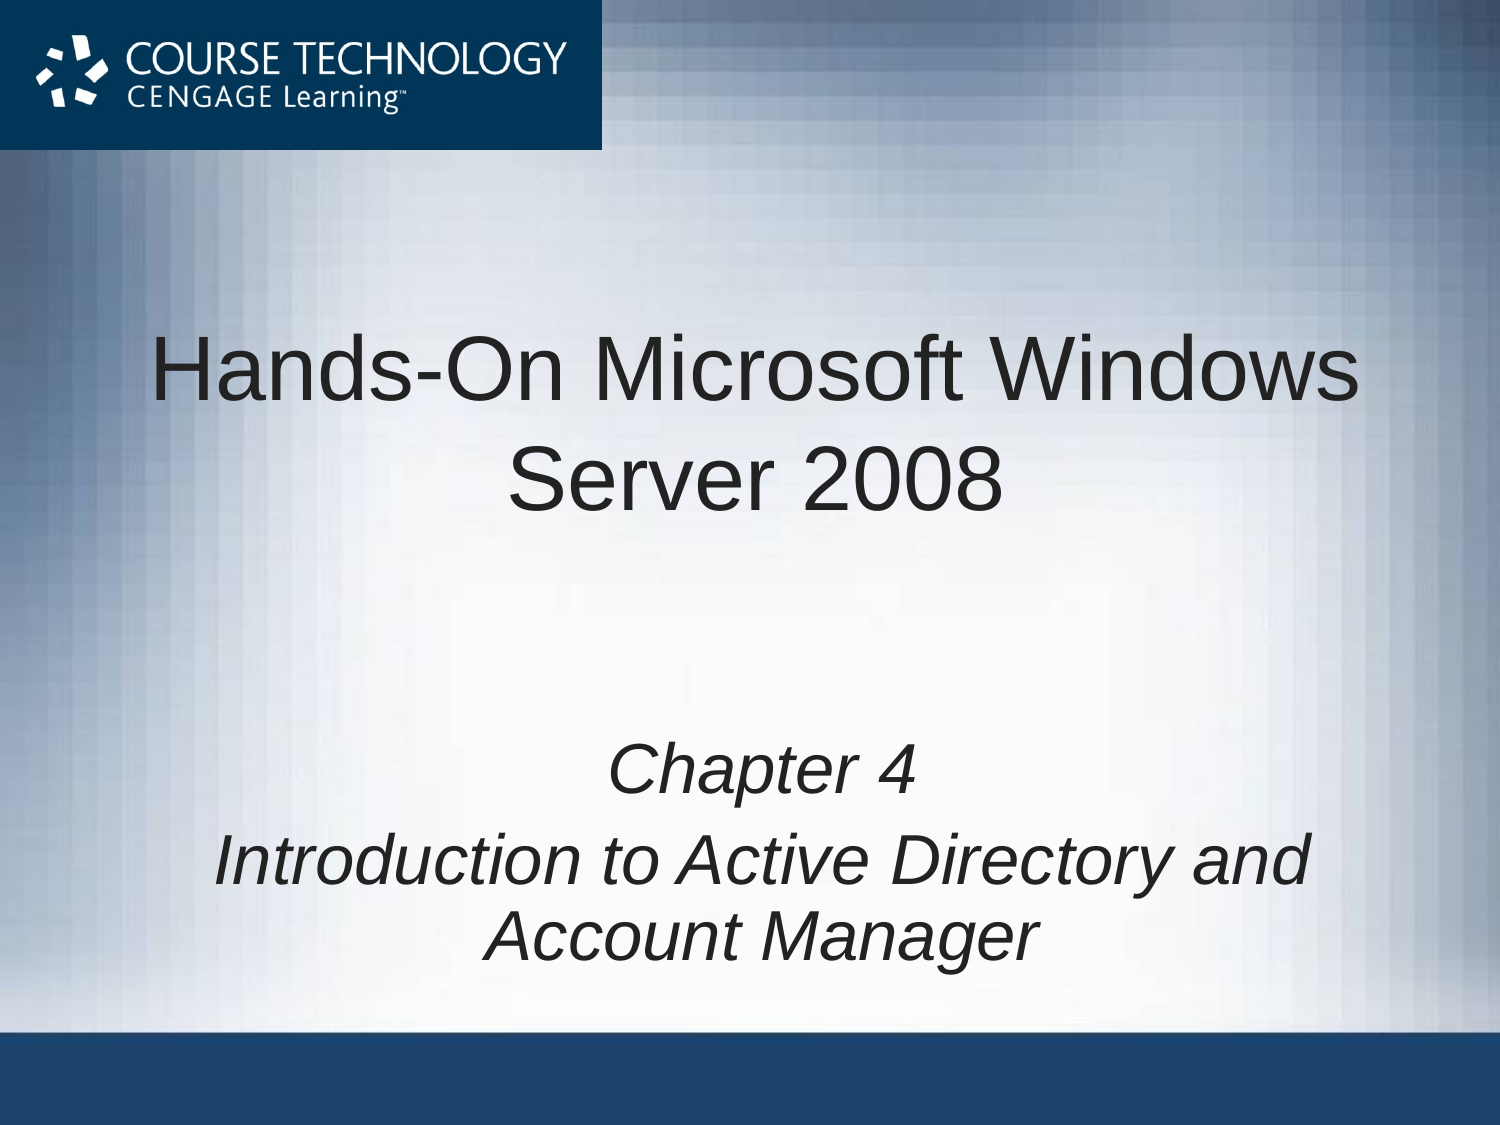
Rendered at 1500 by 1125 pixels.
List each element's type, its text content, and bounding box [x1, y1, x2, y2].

title Hands-On Microsoft Windows Server 2008 [99, 237, 1413, 601]
picture [0, 0, 1500, 1125]
subtitle Chapter 4 Introduction to Active Directory and Account Manager [99, 724, 1426, 963]
